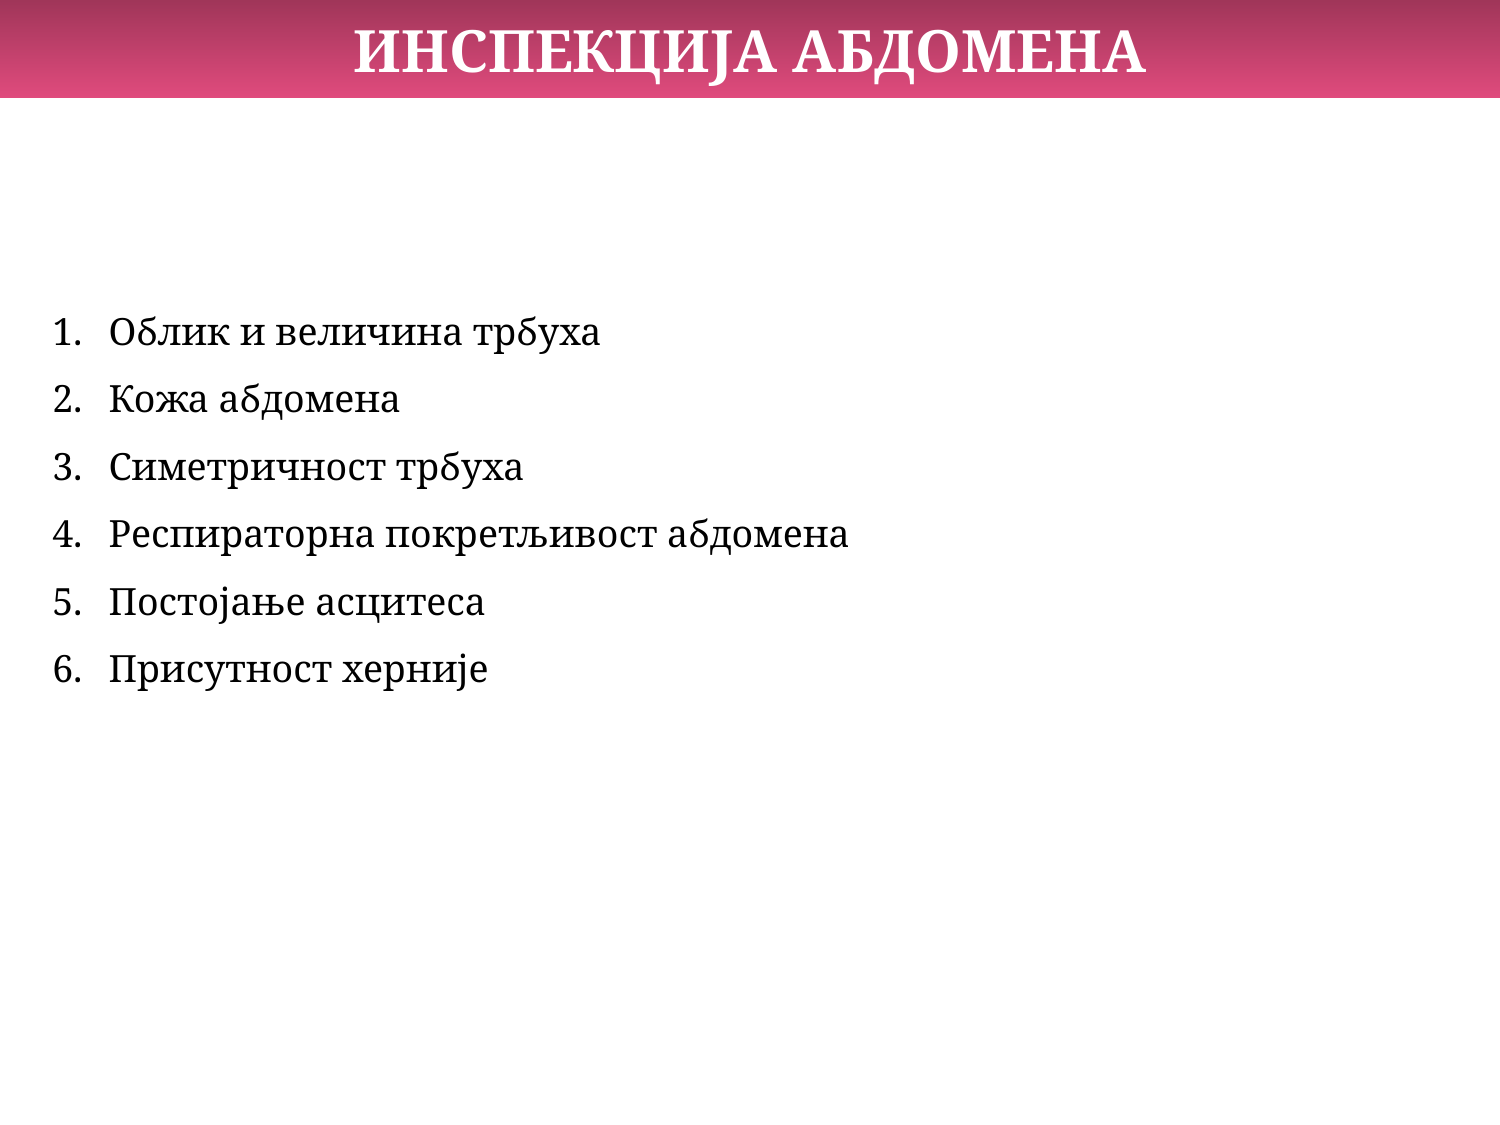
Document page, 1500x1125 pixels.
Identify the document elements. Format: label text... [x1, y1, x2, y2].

text_box Облик и величина трбуха Кожа абдомена Симетричност трбуха Респираторна покретљивост абдомена Постојање асцитеса Присутност херније [37, 277, 1438, 766]
text_box ИНСПЕКЦИЈА АБДОМЕНА [0, 0, 1500, 98]
